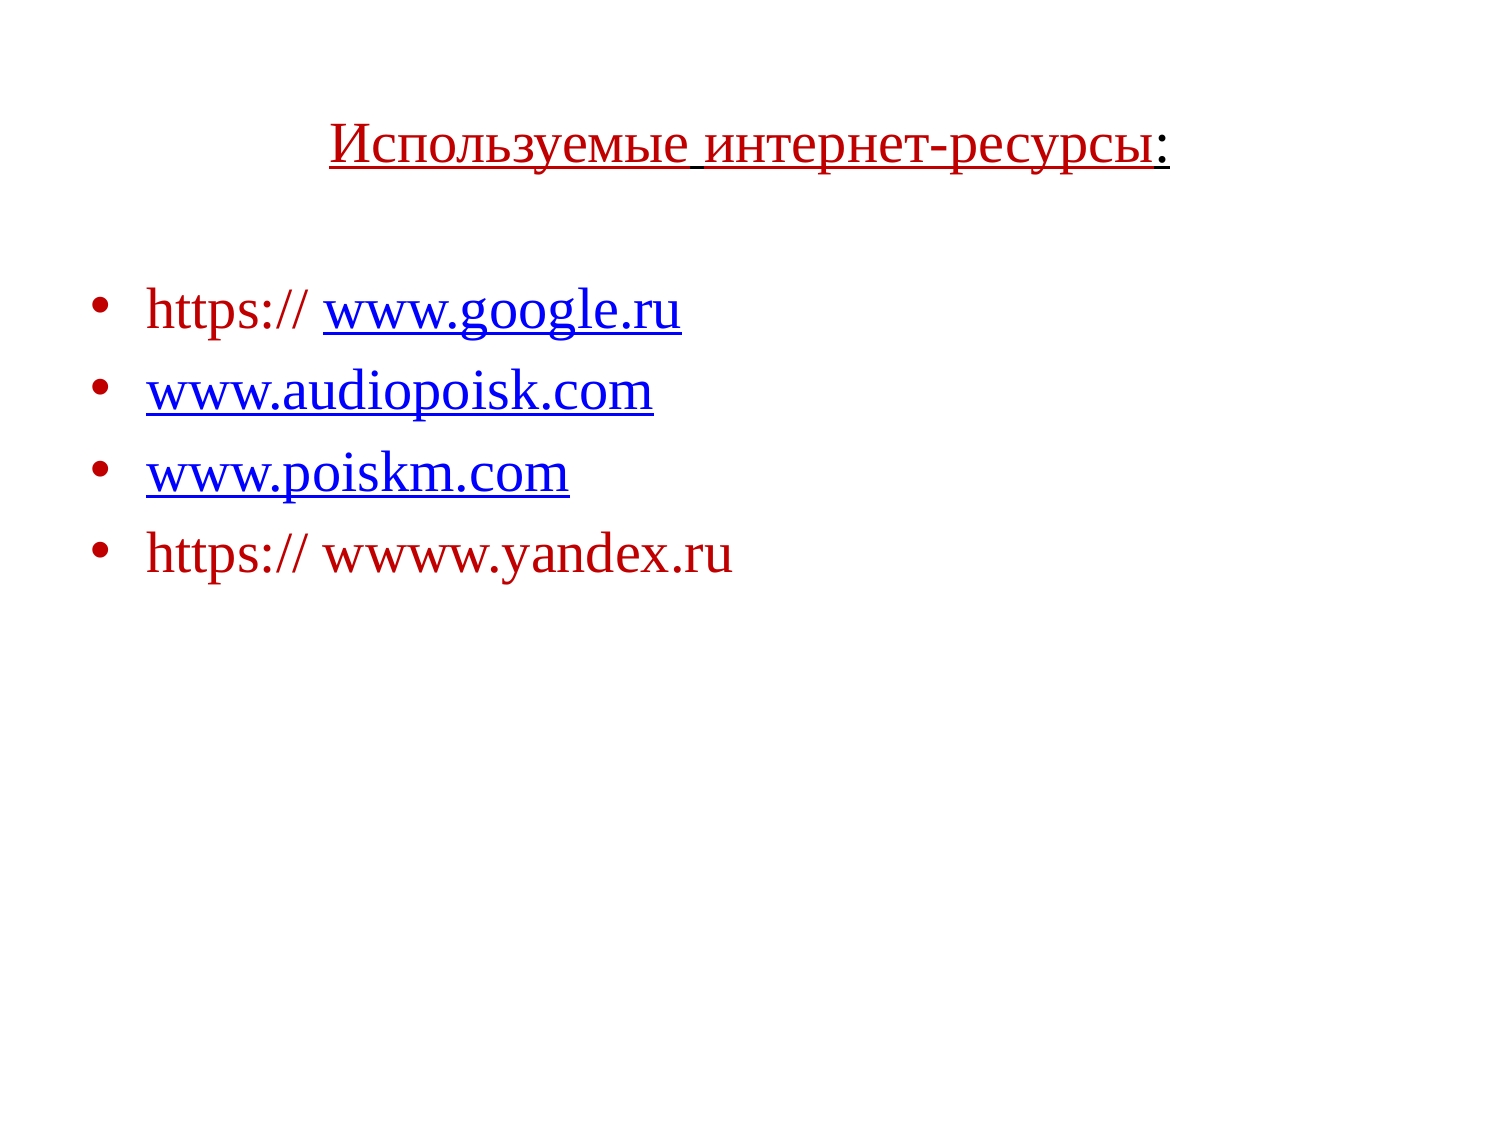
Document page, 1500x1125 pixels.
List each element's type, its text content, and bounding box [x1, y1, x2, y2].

title Используемые интернет-ресурсы: [75, 45, 1425, 233]
list https:// www.google.ru www.audiopoisk.com www.poiskm.com https:// wwww.yandex.ru [75, 262, 1425, 1005]
